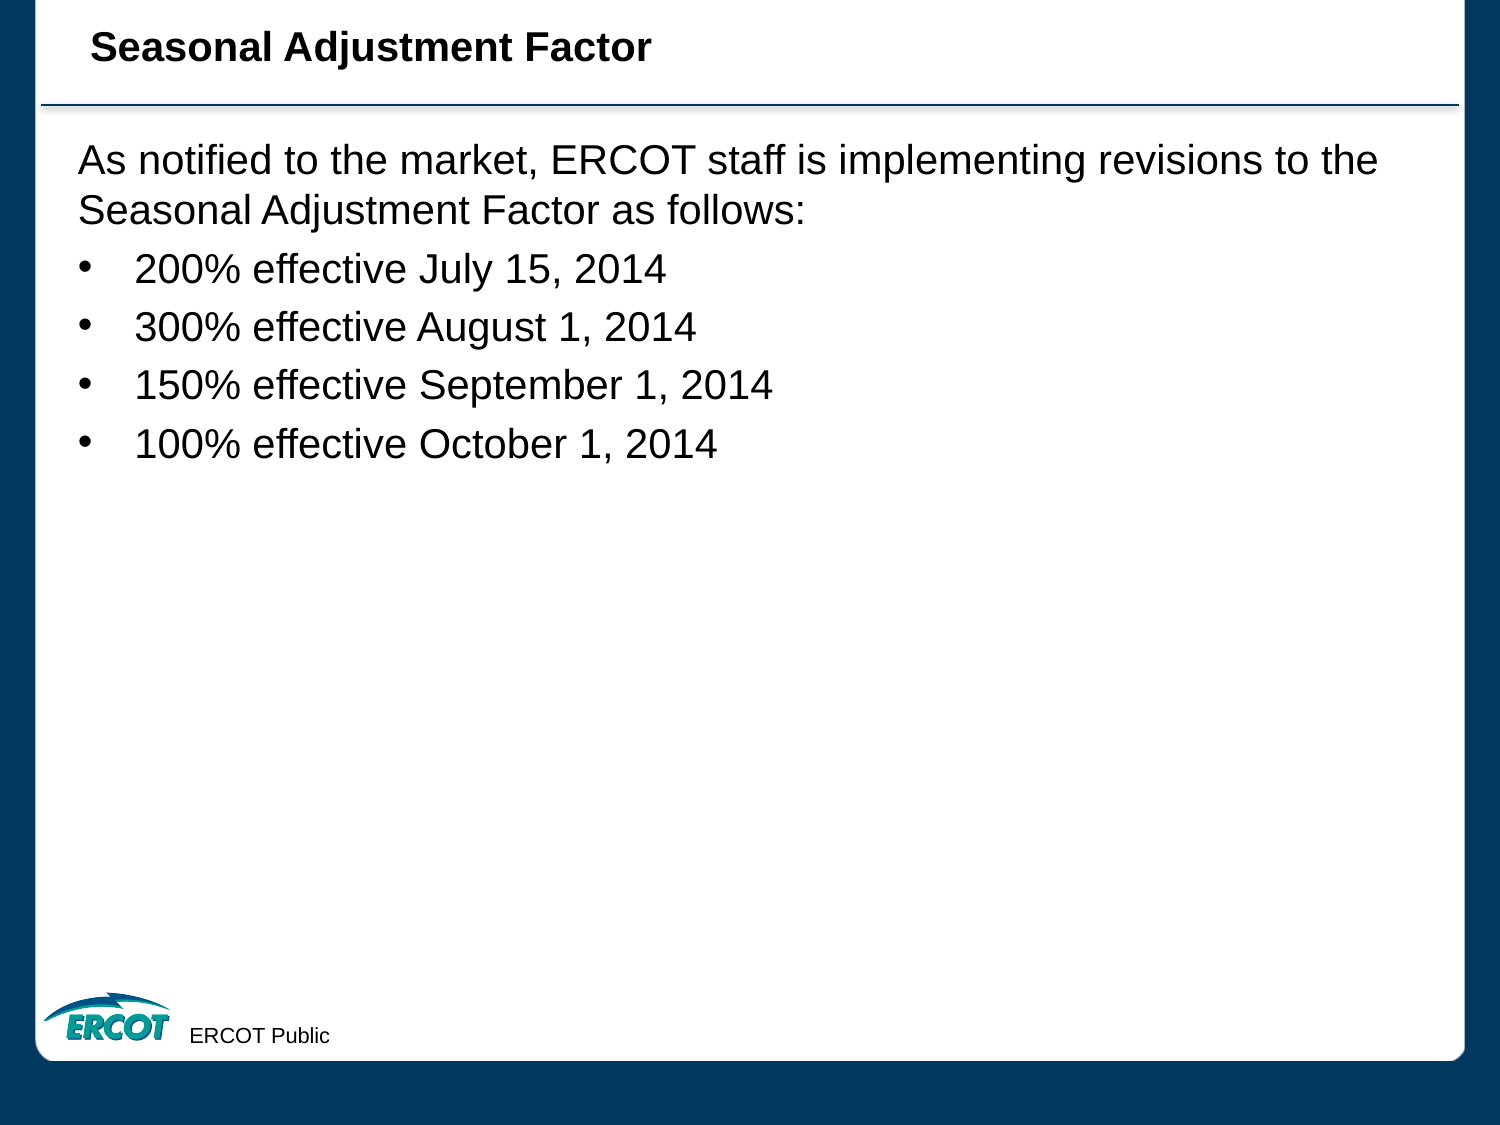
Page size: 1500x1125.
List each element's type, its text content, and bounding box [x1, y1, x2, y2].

list As notified to the market, ERCOT staff is implementing revisions to the Seasonal Adjustment Factor as follows: 200% effective July 15, 2014 300% effective August 1, 2014 150% effective September 1, 2014 100% effective October 1, 2014 [63, 125, 1446, 497]
text_box ERCOT Public [174, 988, 1302, 1056]
picture [40, 988, 174, 1045]
title Seasonal Adjustment Factor [75, 0, 1425, 89]
